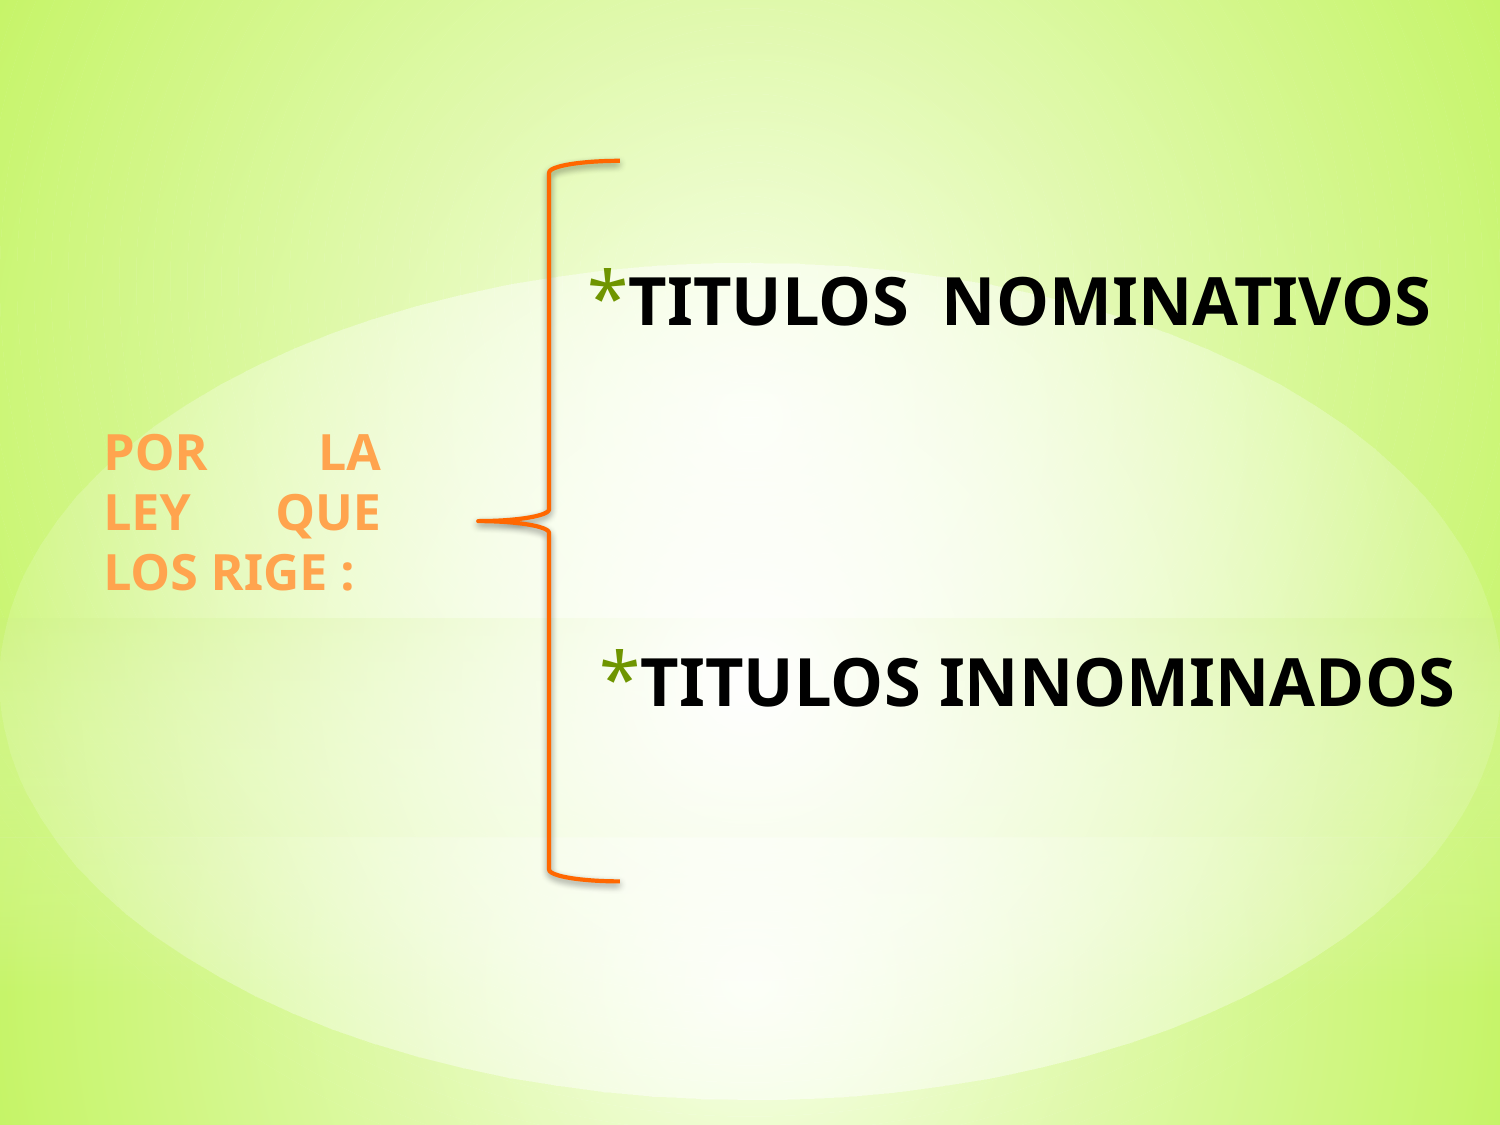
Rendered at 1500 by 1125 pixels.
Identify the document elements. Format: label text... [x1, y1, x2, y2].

text_box *TITULOS NOMINATIVOS [572, 243, 1447, 349]
text_box POR LA LEY QUE LOS RIGE : [88, 412, 396, 608]
text_box [476, 158, 620, 884]
text_box *TITULOS INNOMINADOS [584, 624, 1471, 730]
